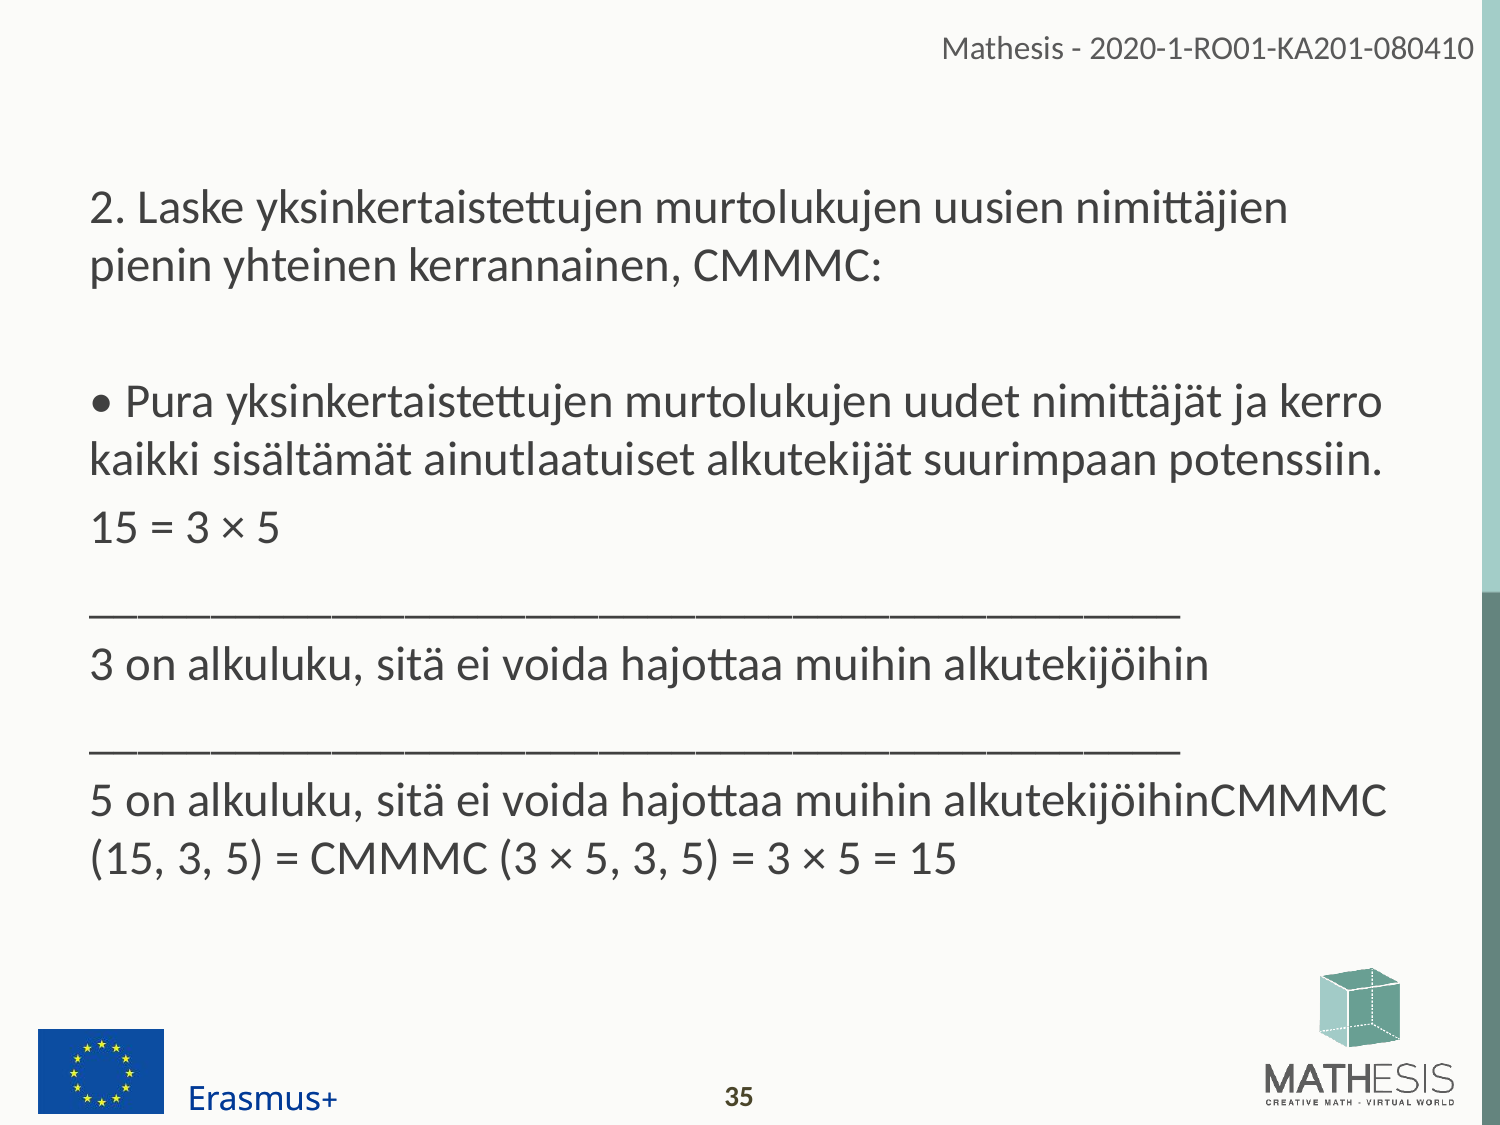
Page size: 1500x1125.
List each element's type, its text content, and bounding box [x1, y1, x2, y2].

picture [38, 1029, 164, 1114]
list 2. Laske yksinkertaistettujen murtolukujen uusien nimittäjien pienin yhteinen kerrannainen, CMMMC: • Pura yksinkertaistettujen murtolukujen uudet nimittäjät ja kerro kaikki sisältämät ainutlaatuiset alkutekijät suurimpaan potenssiin. 15 = 3 × 5 _____________________________________________ 3 on alkuluku, sitä ei voida hajottaa muihin alkutekijöihin _____________________________________________ 5 on alkuluku, sitä ei voida hajottaa muihin alkutekijöihinCMMMC (15, 3, 5) = CMMMC (3 × 5, 3, 5) = 3 × 5 = 15 [75, 167, 1425, 910]
